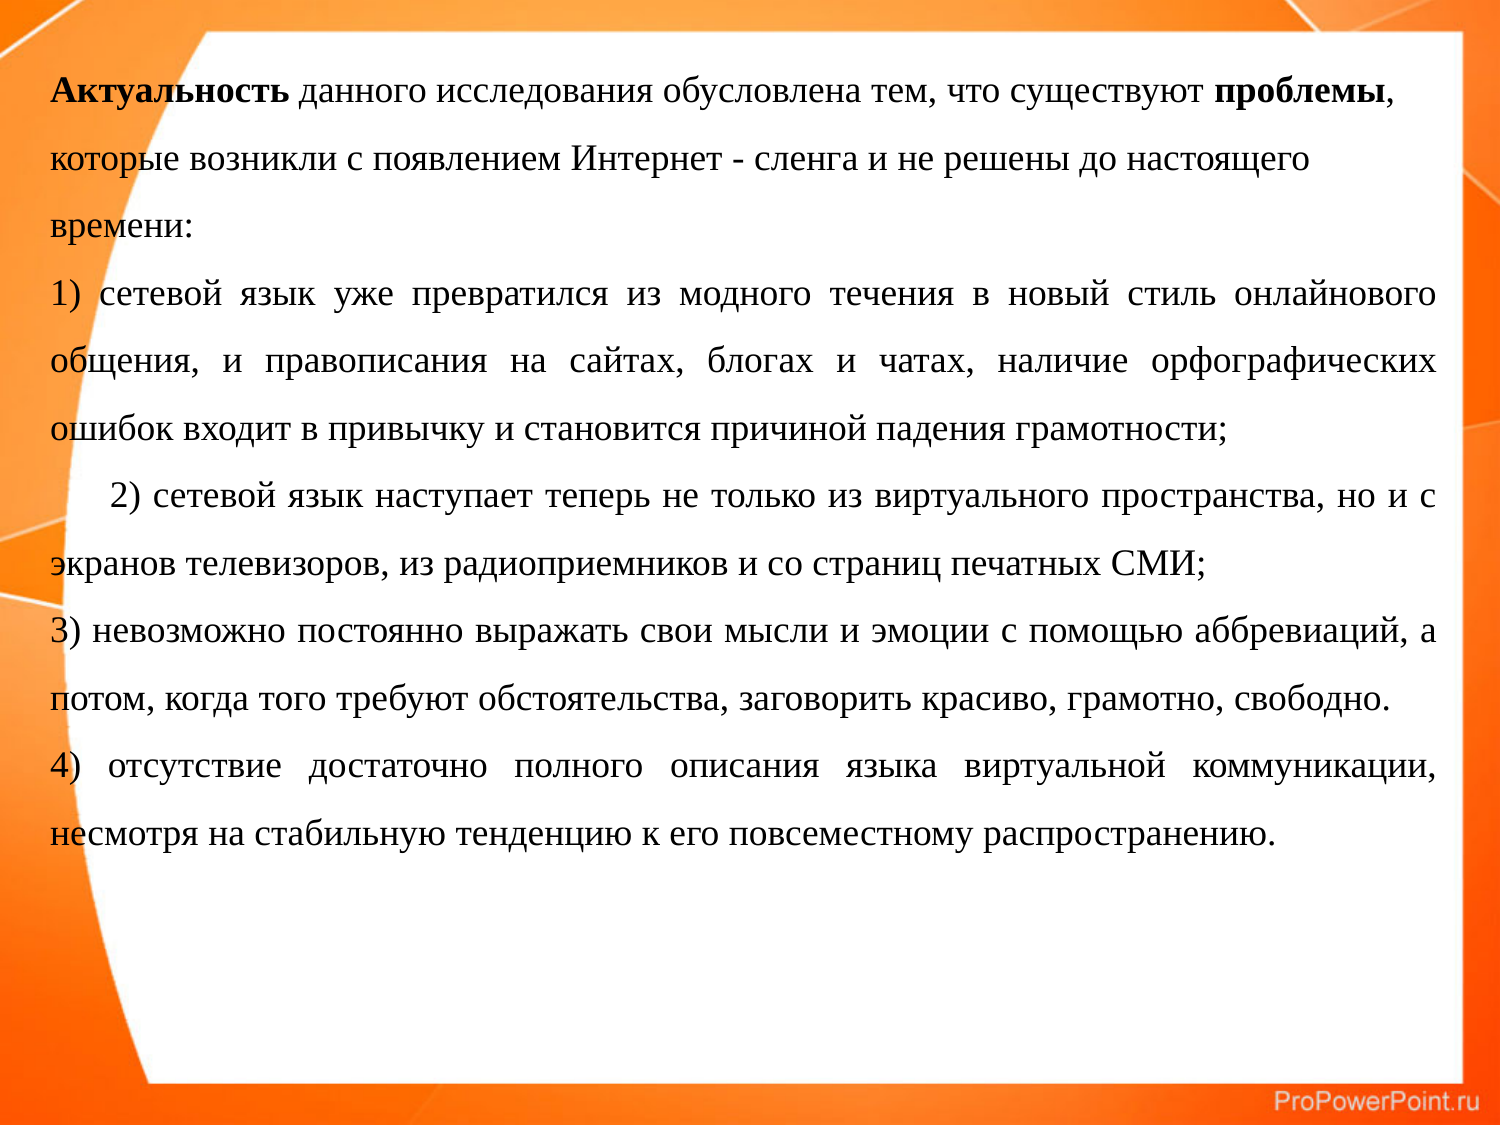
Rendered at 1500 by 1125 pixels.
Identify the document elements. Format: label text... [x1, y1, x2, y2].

text_box Актуальность данного исследования обусловлена тем, что существуют проблемы, которые возникли с появлением Интернет - сленга и не решены до настоящего времени: 1) сетевой язык уже превратился из модного течения в новый стиль онлайнового общения, и правописания на сайтах, блогах и чатах, наличие орфографических ошибок входит в привычку и становится причиной падения грамотности; 2) сетевой язык наступает теперь не только из виртуального пространства, но и с экранов телевизоров, из радиоприемников и со страниц печатных СМИ; 3) невозможно постоянно выражать свои мысли и эмоции с помощью аббревиаций, а потом, когда того требуют обстоятельства, заговорить красиво, грамотно, свободно. 4) отсутствие достаточно полного описания языка виртуальной коммуникации, несмотря на стабильную тенденцию к его повсеместному распространению. [35, 35, 1453, 860]
picture [0, 0, 1500, 1125]
